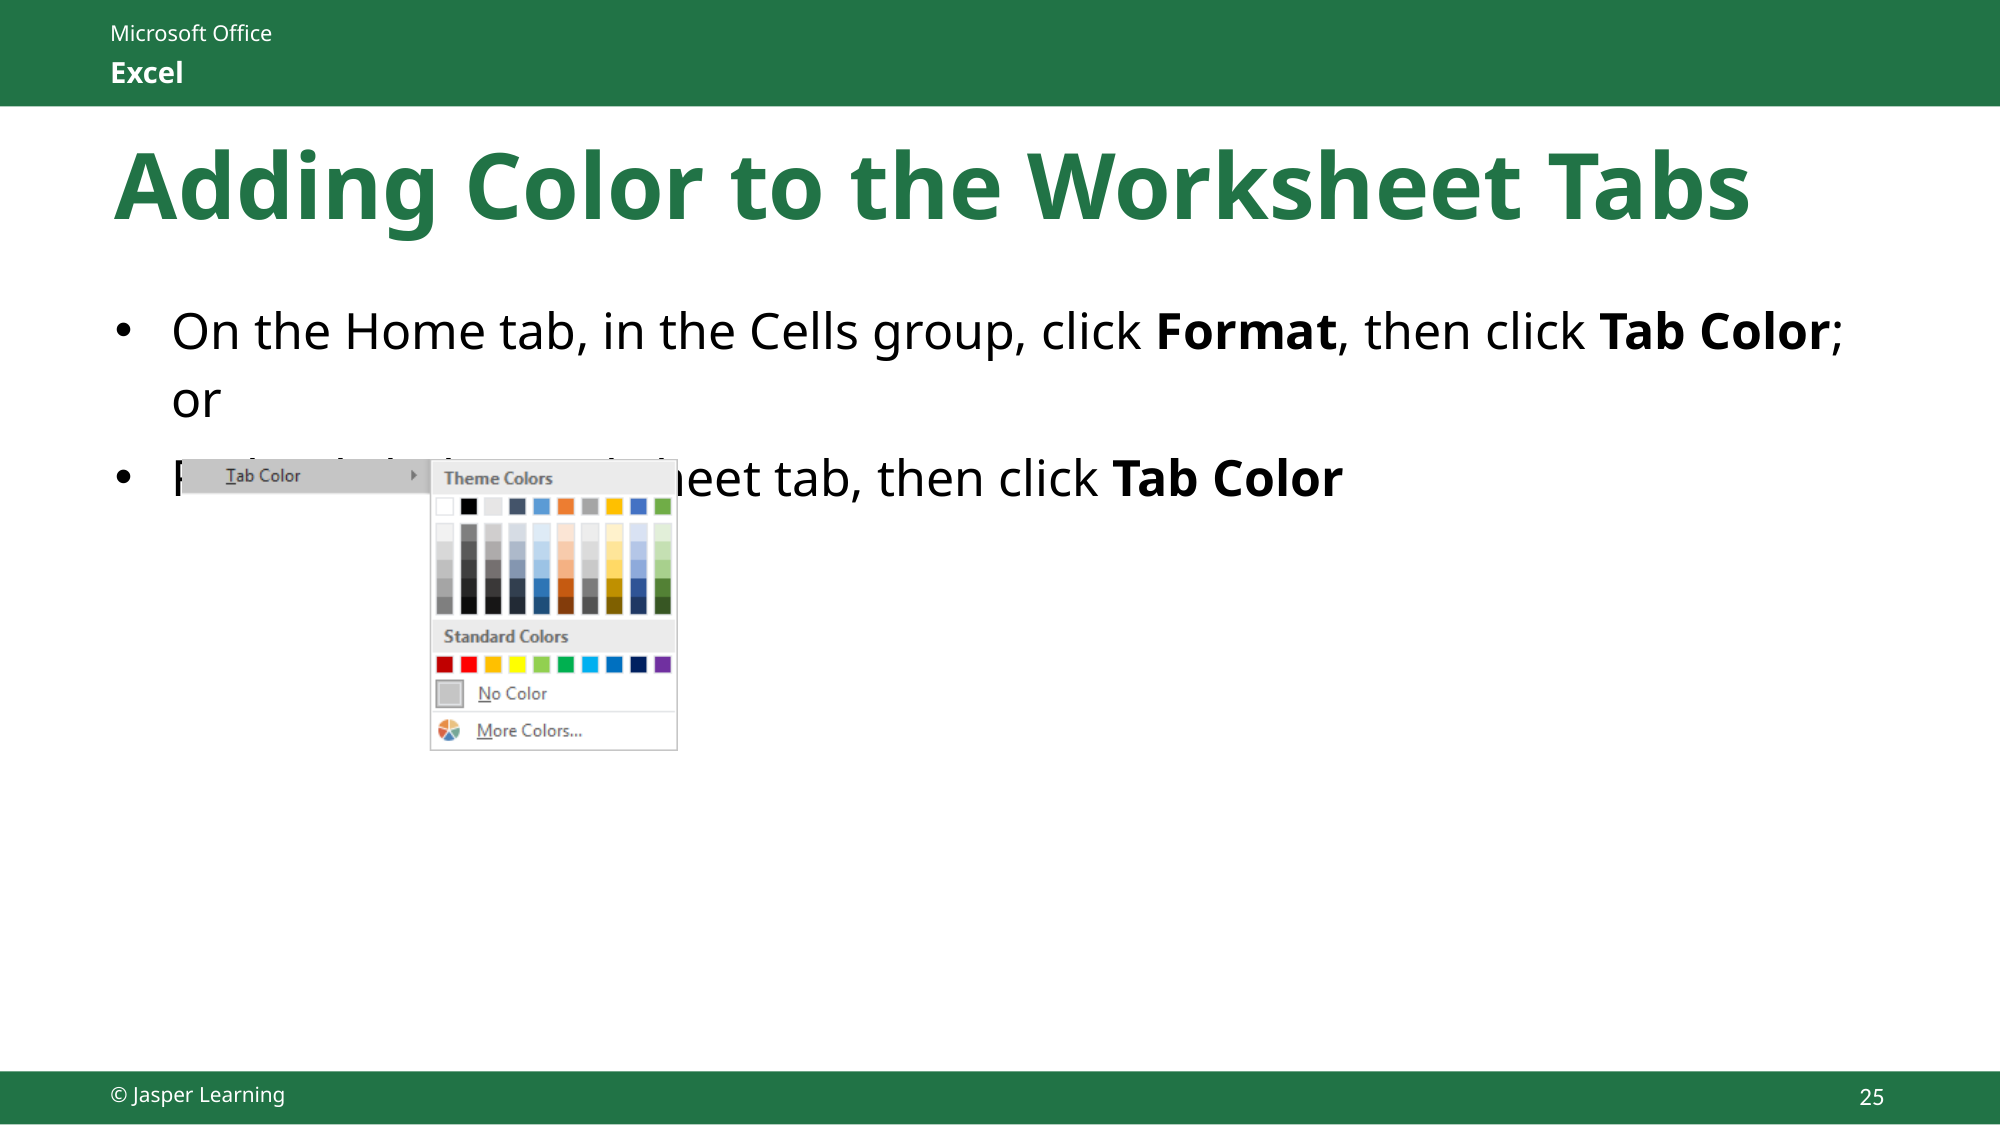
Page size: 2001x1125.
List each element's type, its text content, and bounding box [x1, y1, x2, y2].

list On the Home tab, in the Cells group, click Format, then click Tab Color; or Right-click the worksheet tab, then click Tab Color [99, 283, 1886, 1026]
slide_number 25 [1433, 1065, 1900, 1125]
title Adding Color to the Worksheet Tabs [99, 118, 1866, 248]
footer © Jasper Learning [95, 1065, 729, 1125]
picture [182, 459, 678, 751]
